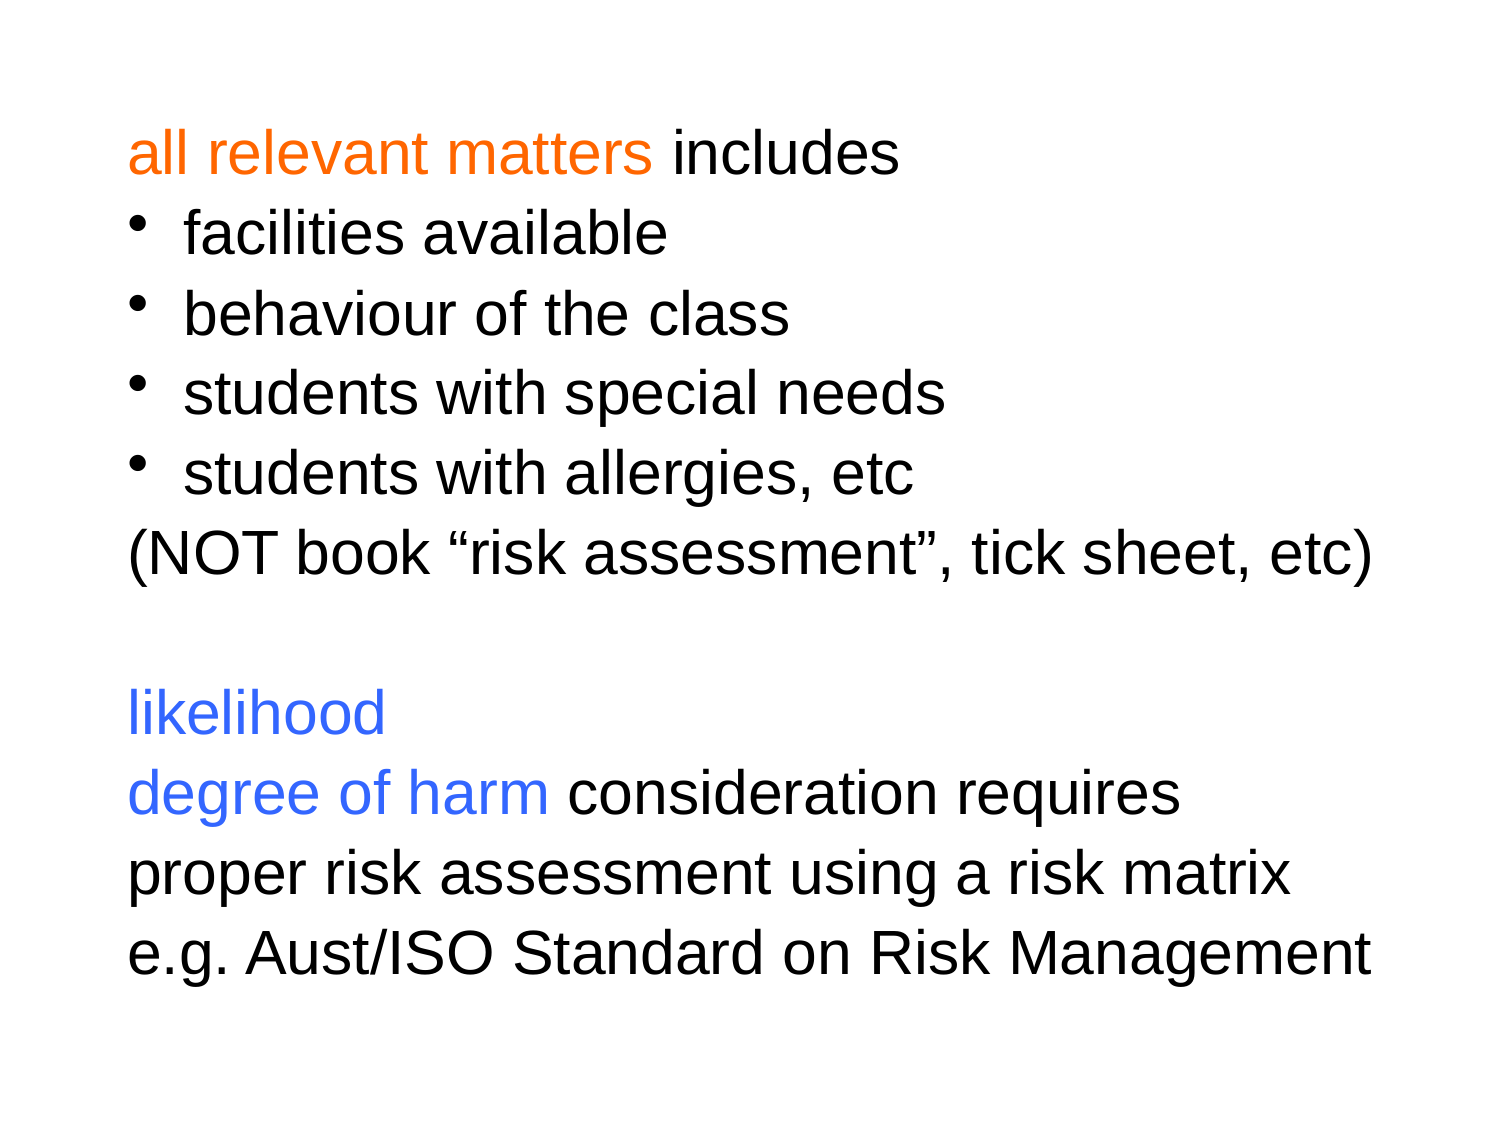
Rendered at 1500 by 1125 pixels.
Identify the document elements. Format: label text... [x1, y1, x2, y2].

list all relevant matters includes facilities available behaviour of the class students with special needs students with allergies, etc (NOT book “risk assessment”, tick sheet, etc) likelihood degree of harm consideration requires proper risk assessment using a risk matrix e.g. Aust/ISO Standard on Risk Management [112, 113, 1463, 1024]
